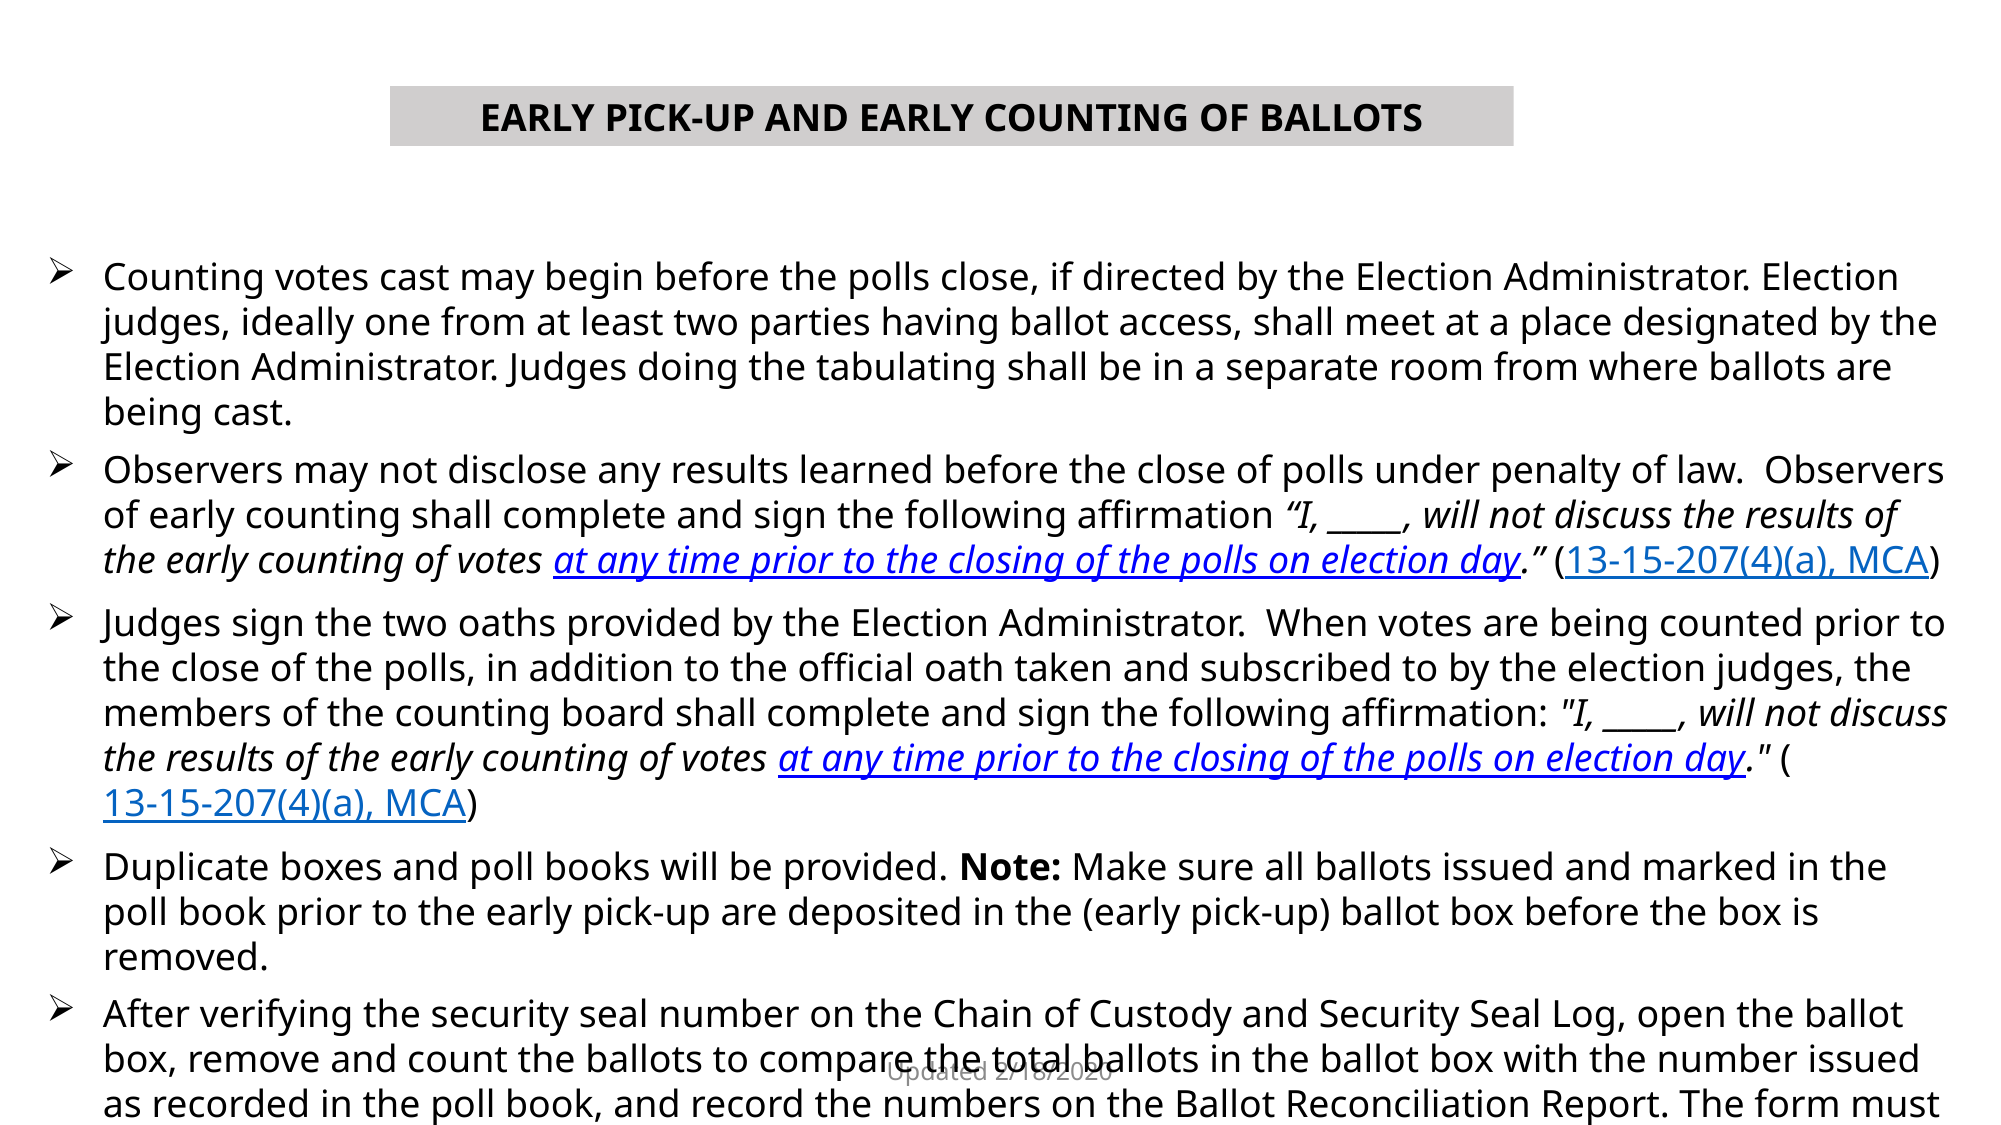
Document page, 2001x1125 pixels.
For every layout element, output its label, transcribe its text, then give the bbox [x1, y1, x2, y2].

text_box Counting votes cast may begin before the polls close, if directed by the Election Administrator. Election judges, ideally one from at least two parties having ballot access, shall meet at a place designated by the Election Administrator. Judges doing the tabulating shall be in a separate room from where ballots are being cast. Observers may not disclose any results learned before the close of polls under penalty of law. Observers of early counting shall complete and sign the following affirmation “I, _____, will not discuss the results of the early counting of votes at any time prior to the closing of the polls on election day.” (13-15-207(4)(a), MCA) Judges sign the two oaths provided by the Election Administrator. When votes are being counted prior to the close of the polls, in addition to the official oath taken and subscribed to by the election judges, the members of the counting board shall complete and sign the following affirmation: "I, _____, will not discuss the results of the early counting of votes at any time prior to the closing of the polls on election day." (13-15-207(4)(a), MCA) Duplicate boxes and poll books will be provided. Note: Make sure all ballots issued and marked in the poll book prior to the early pick-up are deposited in the (early pick-up) ballot box before the box is removed. After verifying the security seal number on the Chain of Custody and Security Seal Log, open the ballot box, remove and count the ballots to compare the total ballots in the ballot box with the number issued as recorded in the poll book, and record the numbers on the Ballot Reconciliation Report. The form must be given to the chief election judge or designee to be delivered to the election office. [31, 220, 1969, 1125]
text_box EARLY PICK-UP AND EARLY COUNTING OF BALLOTS [390, 86, 1514, 146]
